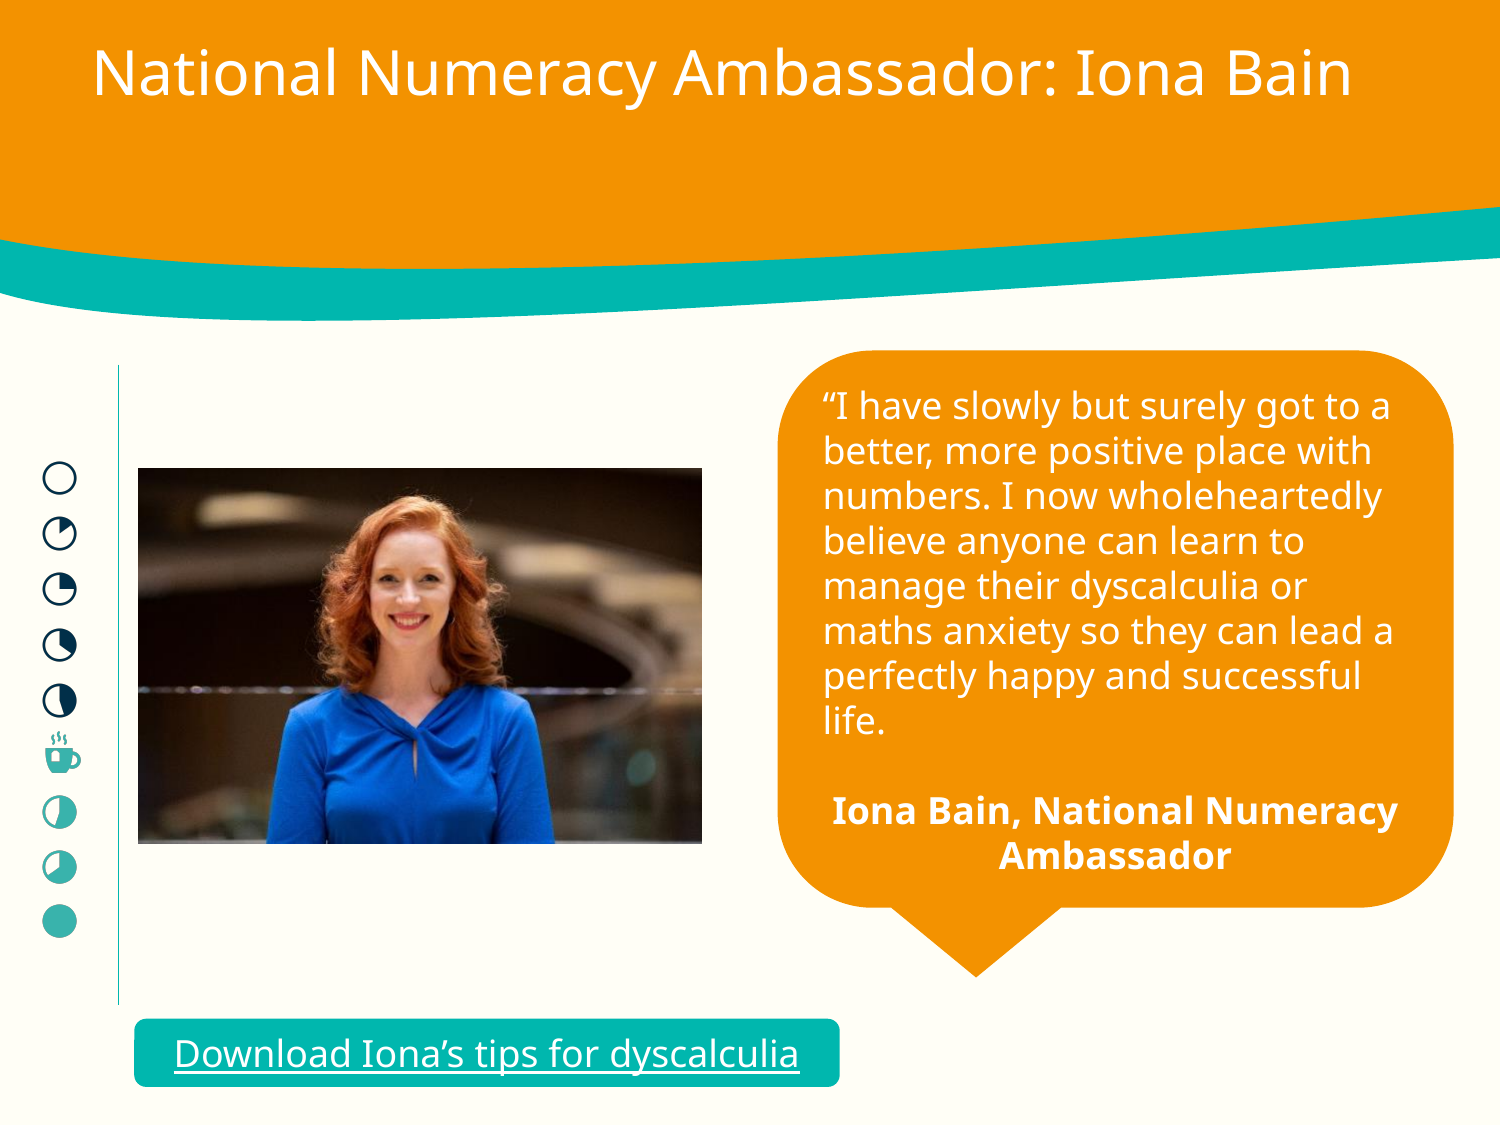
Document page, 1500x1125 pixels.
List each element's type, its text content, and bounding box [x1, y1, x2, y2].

picture [38, 624, 81, 666]
picture [38, 791, 81, 833]
picture [38, 512, 81, 555]
picture [38, 568, 81, 610]
list National Numeracy Ambassador: Iona Bain [76, 33, 1387, 224]
picture [38, 457, 81, 499]
text_box “I have slowly but surely got to a better, more positive place with numbers. I now wholeheartedly believe anyone can learn to manage their dyscalculia or maths anxiety so they can lead a perfectly happy and successful life. Iona Bain, National Numeracy Ambassador [779, 352, 1452, 975]
text_box Download Iona’s tips for dyscalculia [134, 1018, 840, 1087]
picture [38, 679, 81, 722]
picture [38, 900, 81, 942]
picture [36, 725, 90, 779]
picture [138, 468, 702, 844]
picture [38, 846, 81, 888]
